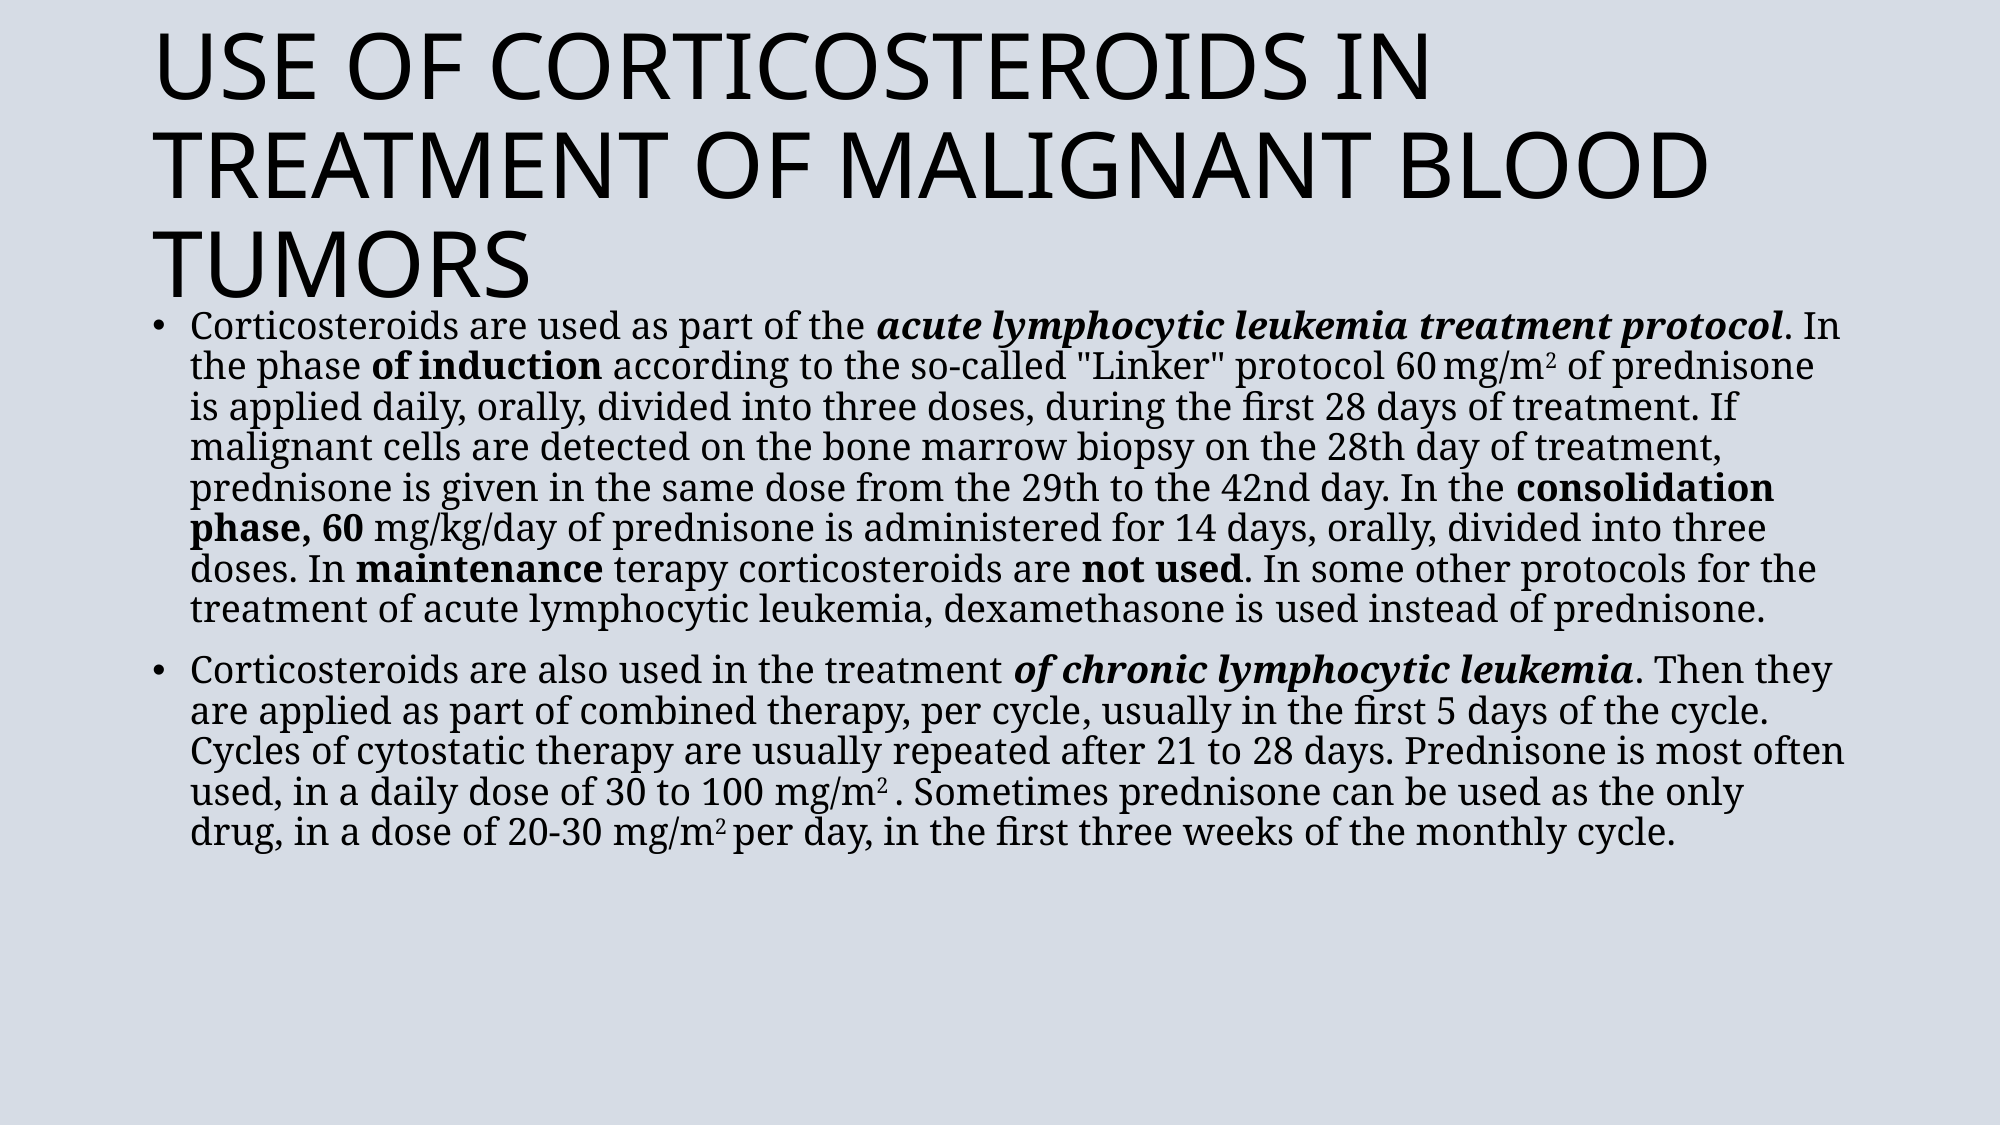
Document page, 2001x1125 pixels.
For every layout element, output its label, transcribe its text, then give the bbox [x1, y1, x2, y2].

list Corticosteroids are used as part of the acute lymphocytic leukemia treatment protocol. In the phase of induction according to the so-called "Linker" pro­tocol 60 mg/m2 of prednisone is applied daily, orally, divided ­into three doses, during the first 28 days of treatment. If malignant cells are detected on the bone marrow biopsy on the 28th day of treatment, prednisone is given in the same dose from the 29th to the 42nd day. In the consolidation phase, 60 mg/kg/day of prednisone is administered for 14 days, orally, divided into three doses. In maintenance terapy corticosteroids are not used. In some other protocols ­for the treatment of acute lymphocytic leukemia, dexamethasone is ­used instead of prednisone. Corticosteroids are also used in the treatment of chronic lymphocytic leukemia. Then they are applied as part of combined therapy, per cycle­, usually in the first 5 days of the cycle. Cycles of cytostatic therapy are usually ­repeated after 21 to 28 days. Prednisone is most often used, in a daily dose of 30 to 100 mg/m2 . Sometimes prednisone can be used as the only drug, in a dose of 20-30 mg/m2 per day, in the first three weeks of the monthly cycle. [137, 299, 1863, 1014]
title USE OF CORTICOSTEROIDS IN TREATMENT OF MALIGNANT BLOOD TUMORS [137, 59, 1863, 278]
